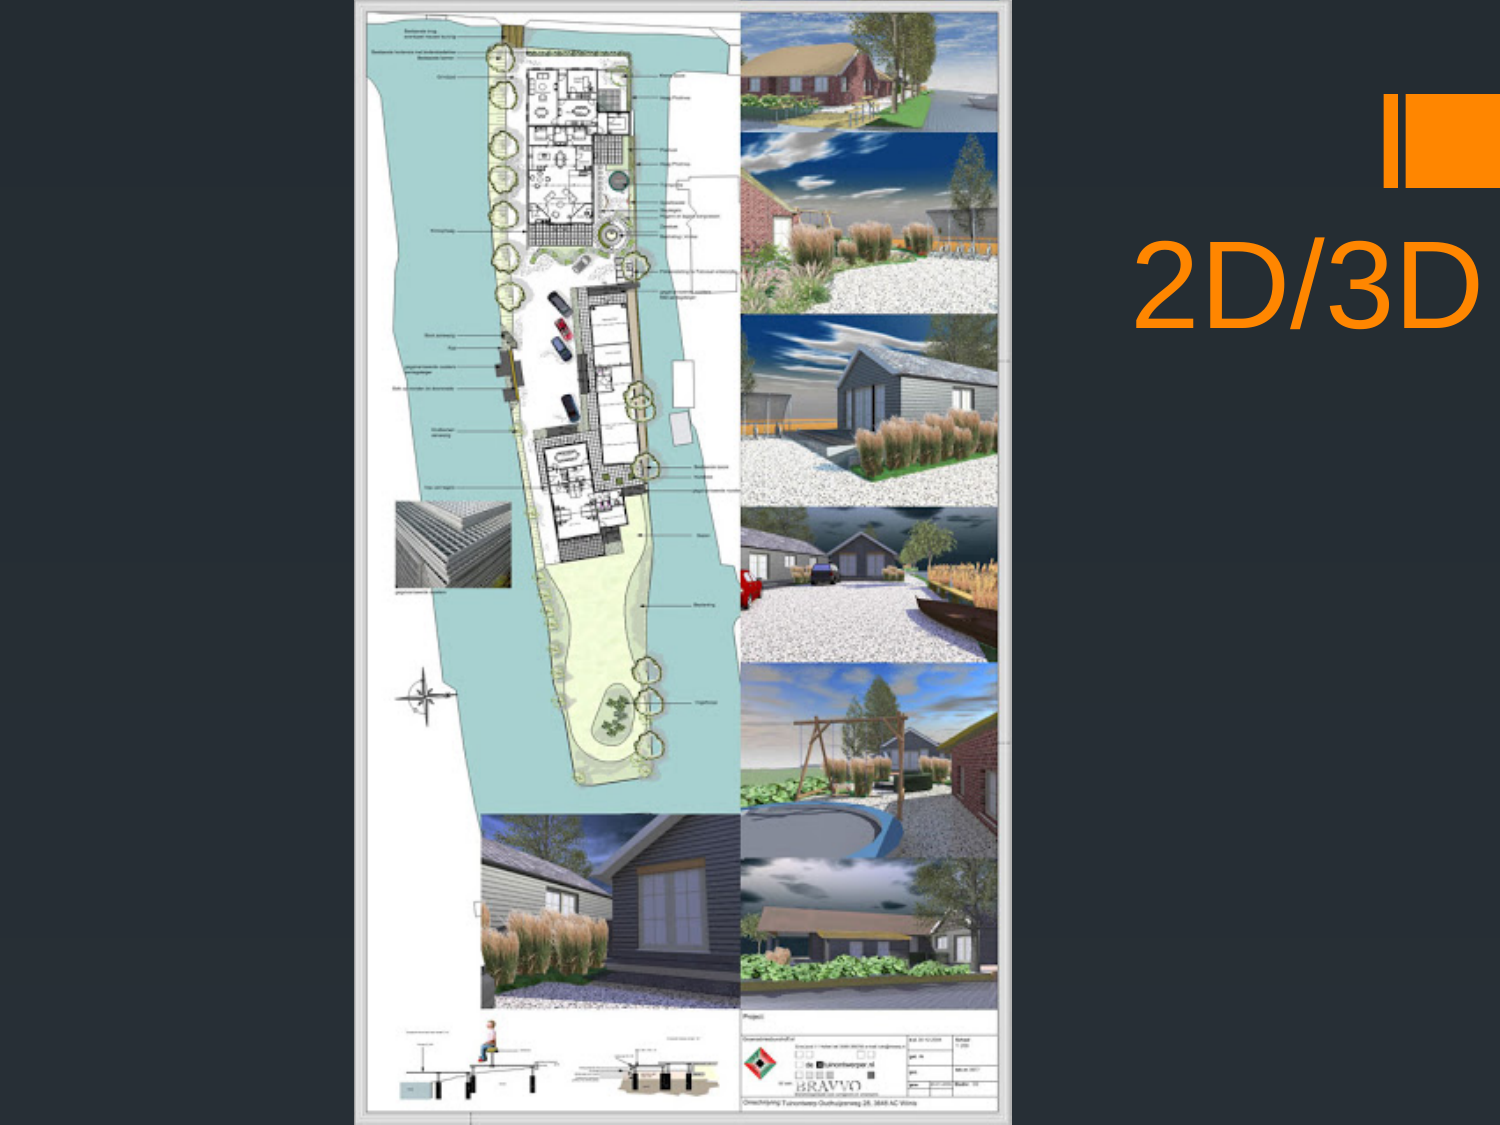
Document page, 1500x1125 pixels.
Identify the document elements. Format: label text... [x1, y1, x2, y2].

text_box 2D/3D [1116, 196, 1500, 361]
picture [353, 0, 1013, 1125]
